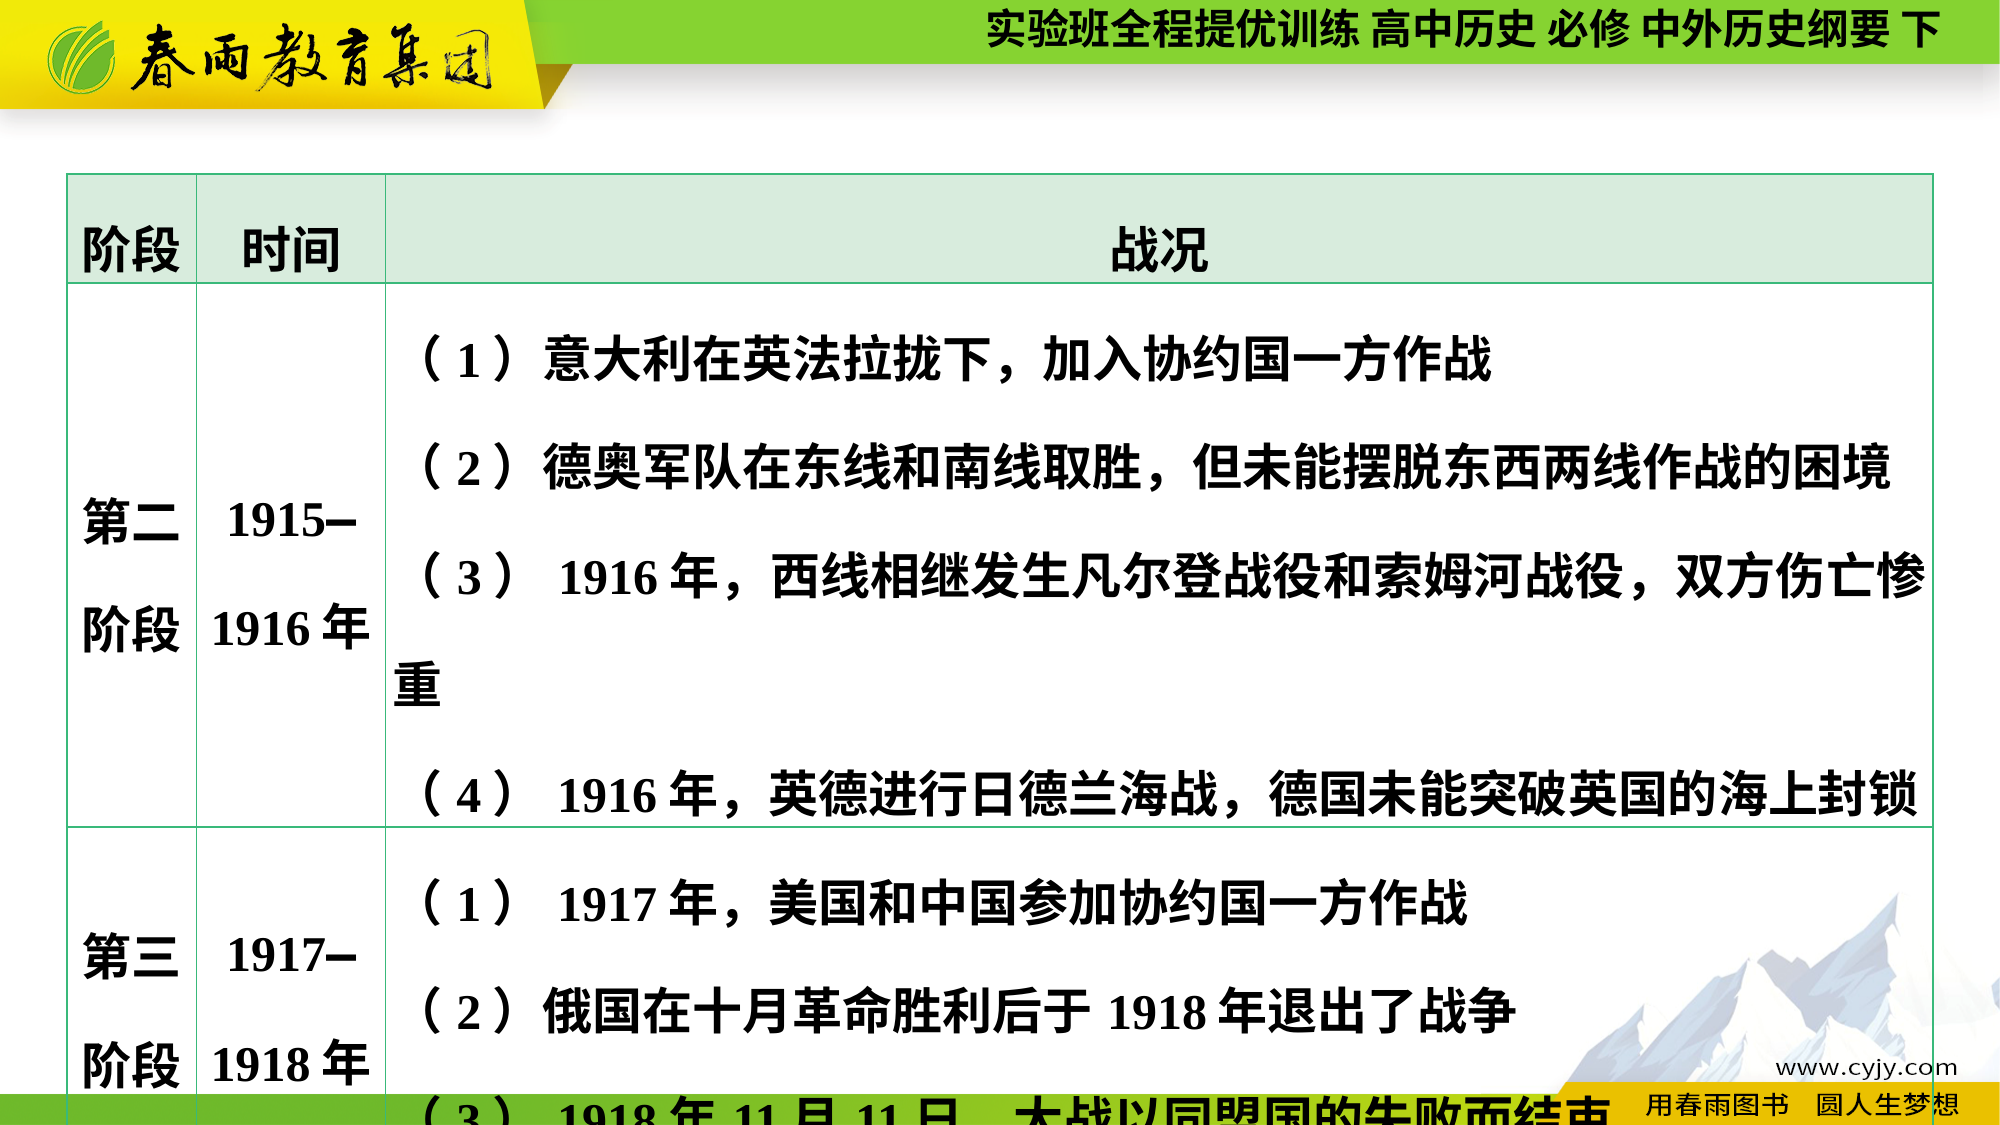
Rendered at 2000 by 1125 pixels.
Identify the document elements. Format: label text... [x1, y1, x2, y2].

table_cell 第三 阶段 [68, 828, 196, 1125]
table_header 阶段 [68, 175, 196, 282]
table_cell 1915—1916年 [197, 284, 385, 826]
table_cell 1917—1918年 [197, 828, 385, 1125]
table_cell （1）1917年，美国和中国参加协约国一方作战 （2）俄国在十月革命胜利后于1918年退出了战争 （3）1918年11月11日，大战以同盟国的失败而结束 [386, 828, 1932, 1125]
table_cell （1）意大利在英法拉拢下，加入协约国一方作战 （2）德奥军队在东线和南线取胜，但未能摆脱东西两线作战的困境 （3）1916年，西线相继发生凡尔登战役和索姆河战役，双方伤亡惨重 （4）1916年，英德进行日德兰海战，德国未能突破英国的海上封锁 [386, 284, 1932, 826]
picture [0, 0, 2000, 1125]
table_header 战况 [386, 175, 1932, 282]
table_cell 第二 阶段 [68, 284, 196, 826]
table_header 时间 [197, 175, 385, 282]
